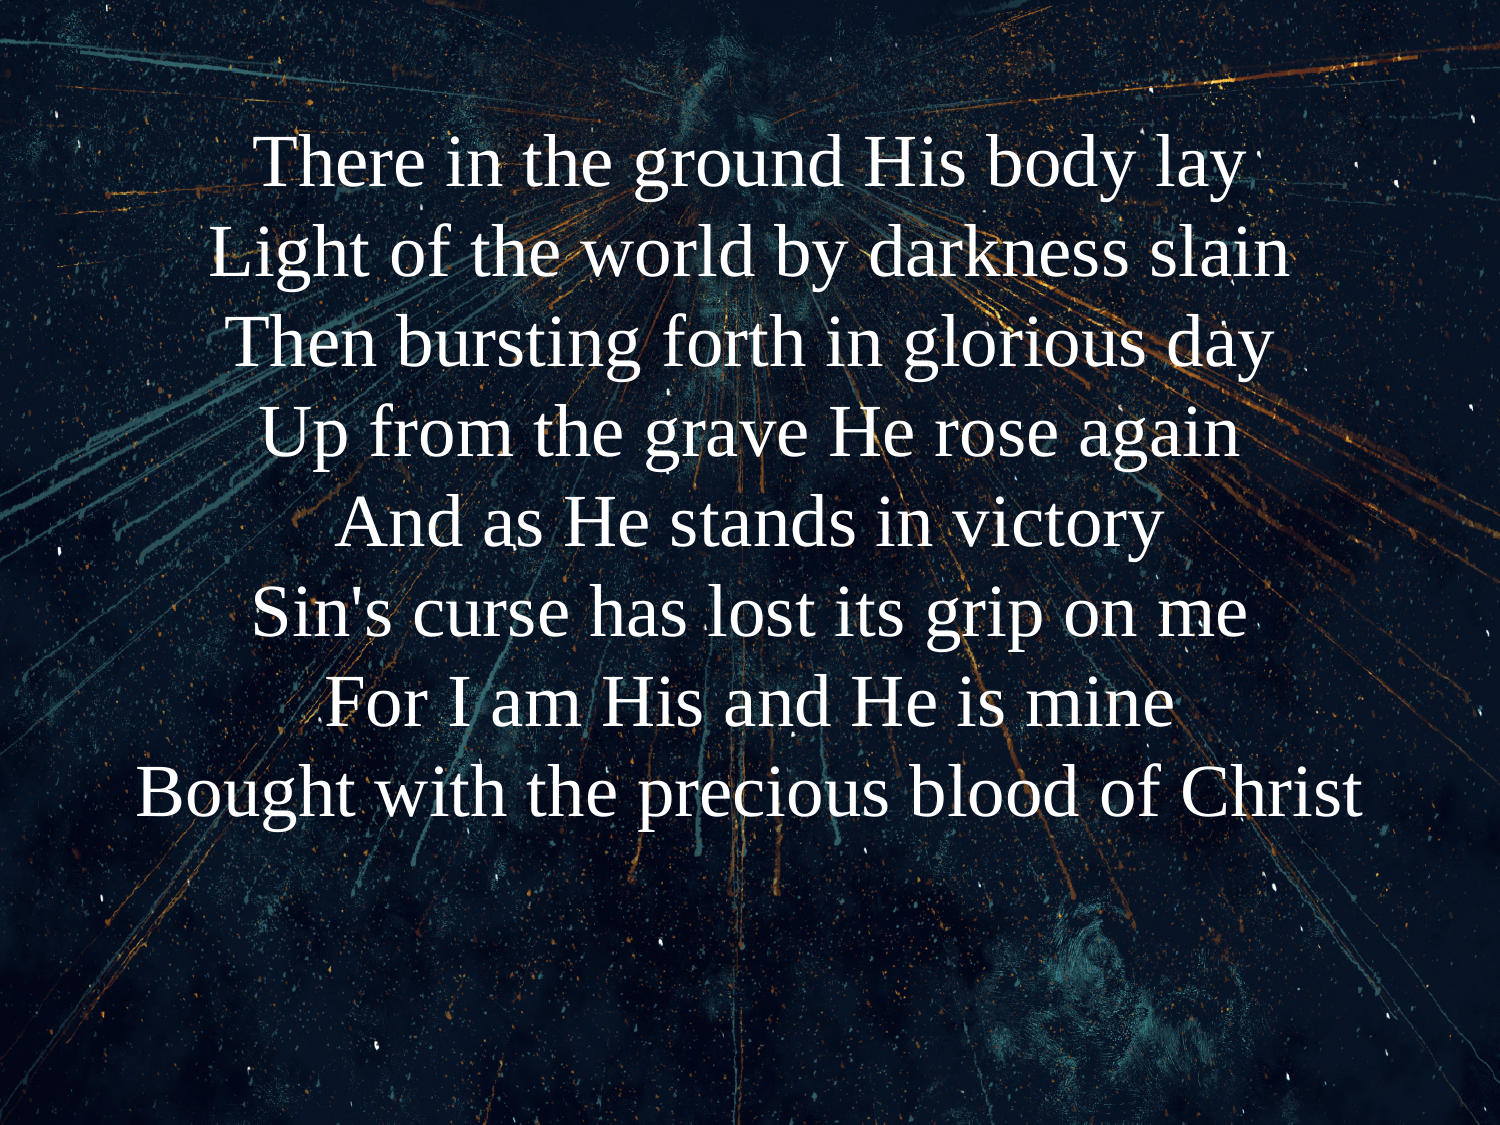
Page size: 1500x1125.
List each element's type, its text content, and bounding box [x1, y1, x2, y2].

picture [0, 0, 1500, 1125]
title There in the ground His body lay Light of the world by darkness slain Then bursting forth in glorious day Up from the grave He rose again And as He stands in victory Sin's curse has lost its grip on me For I am His and He is mine Bought with the precious blood of Christ [112, 512, 1388, 700]
